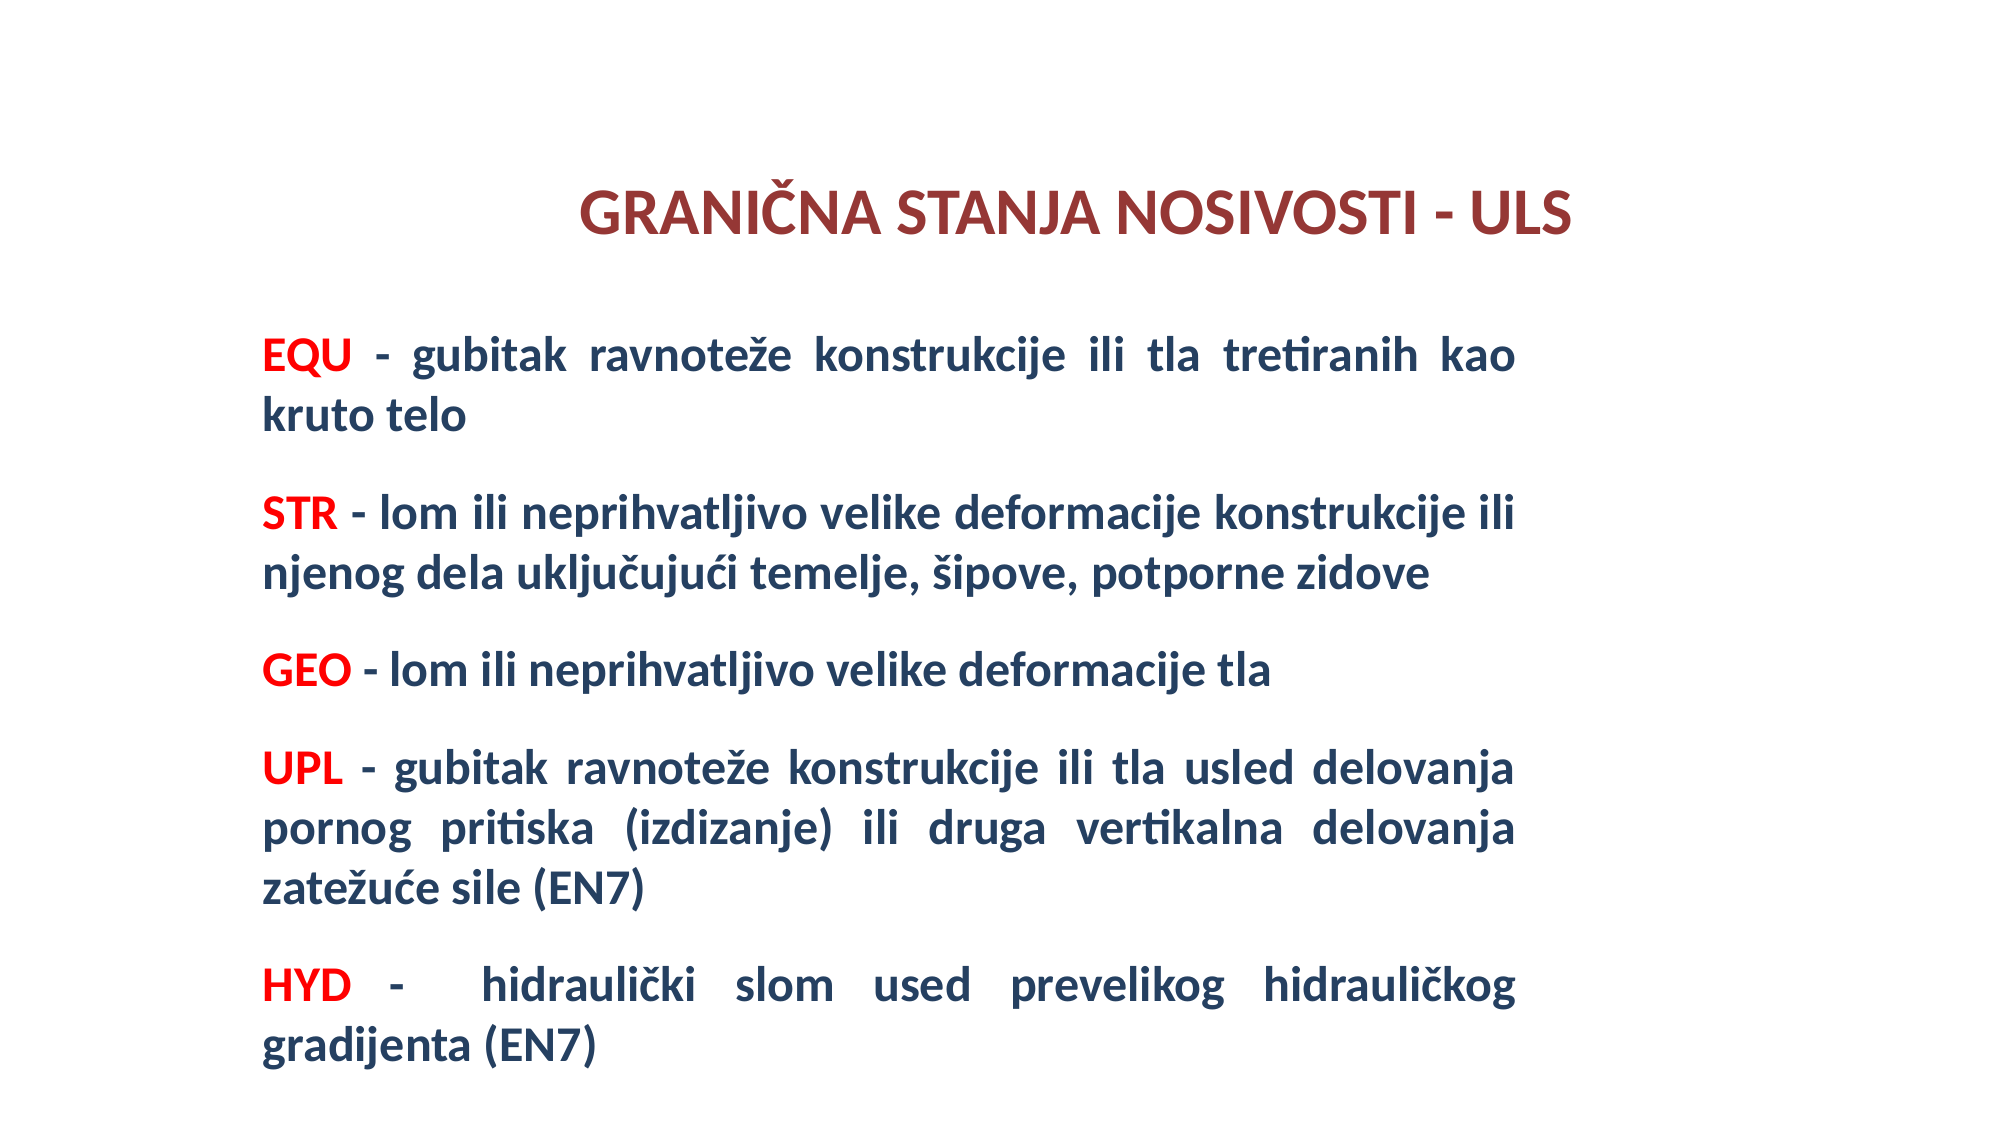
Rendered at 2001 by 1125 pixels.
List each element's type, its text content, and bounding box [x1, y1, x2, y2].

text_box GRANIČNA STANJA NOSIVOSTI - ULS [279, 160, 1875, 256]
text_box EQU - gubitak ravnoteže konstrukcije ili tla tretiranih kao kruto telo STR - lom ili neprihvatljivo velike deformacije konstrukcije ili njenog dela uključujući temelje, šipove, potporne zidove GEO - lom ili neprihvatljivo velike deformacije tla UPL - gubitak ravnoteže konstrukcije ili tla usled delovanja pornog pritiska (izdizanje) ili druga vertikalna delovanja zatežuće sile (EN7) HYD - hidraulički slom used prevelikog hidrauličkog gradijenta (EN7) [173, 314, 1532, 1080]
